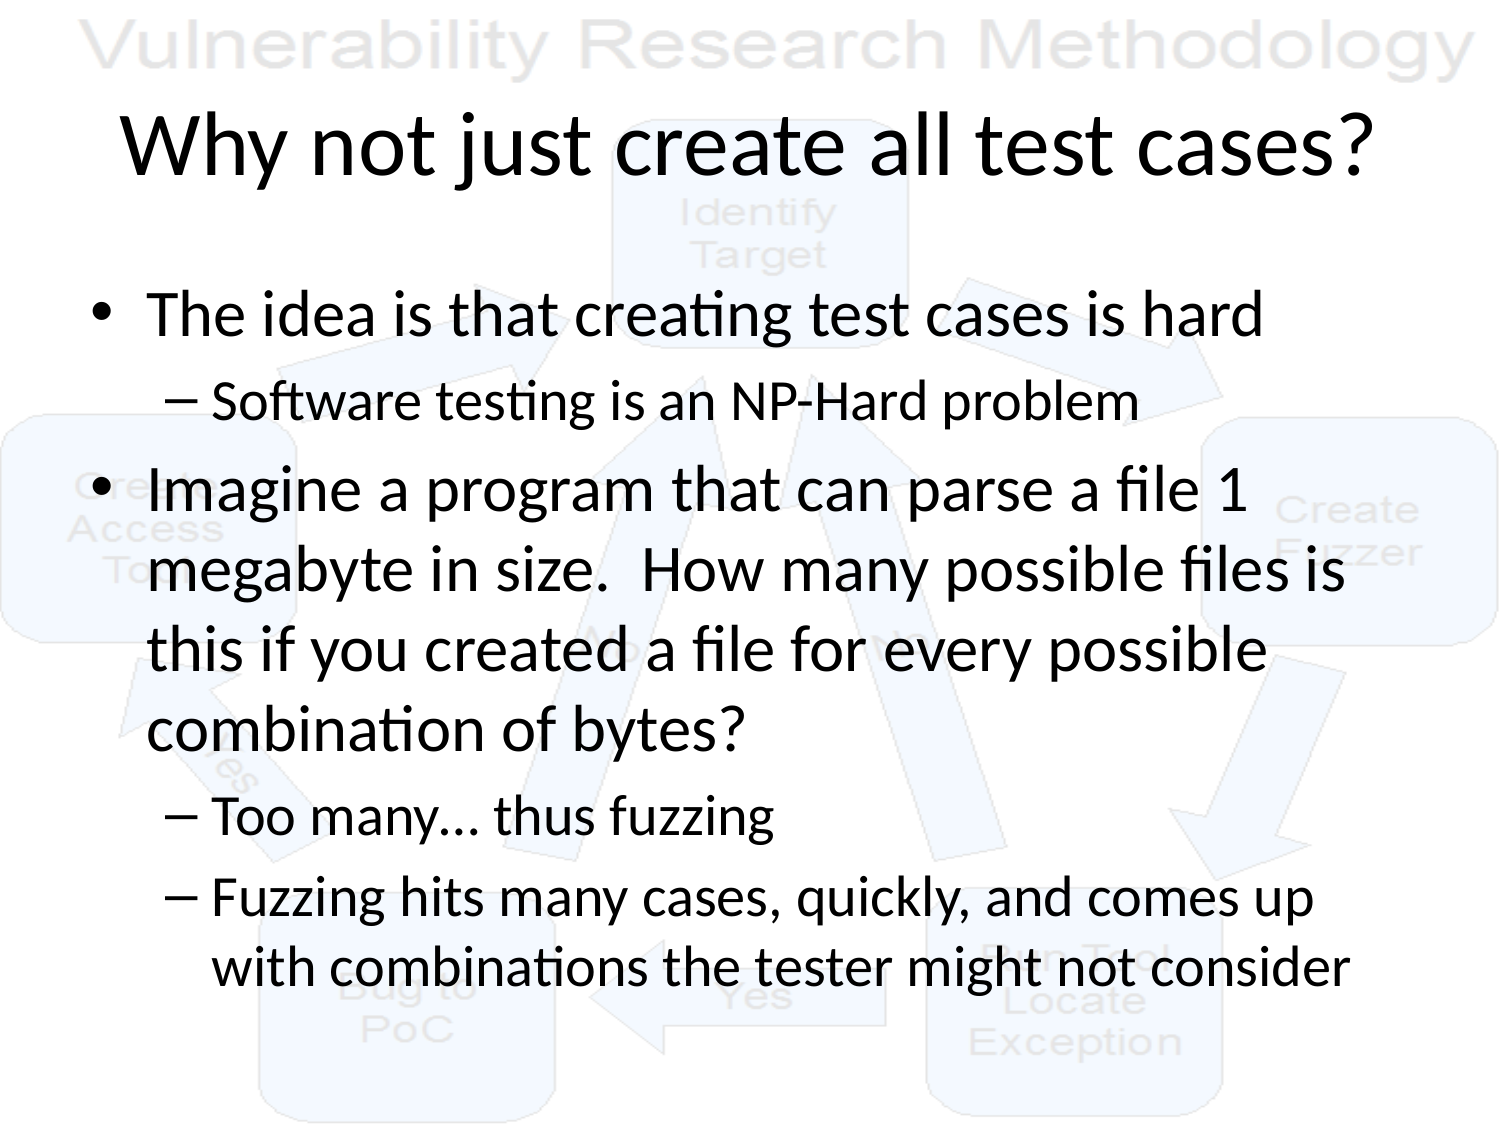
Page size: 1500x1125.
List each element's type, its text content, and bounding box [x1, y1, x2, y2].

list The idea is that creating test cases is hard Software testing is an NP-Hard problem Imagine a program that can parse a file 1 megabyte in size. How many possible files is this if you created a file for every possible combination of bytes? Too many… thus fuzzing Fuzzing hits many cases, quickly, and comes up with combinations the tester might not consider [75, 262, 1425, 1038]
title Why not just create all test cases? [75, 45, 1425, 233]
